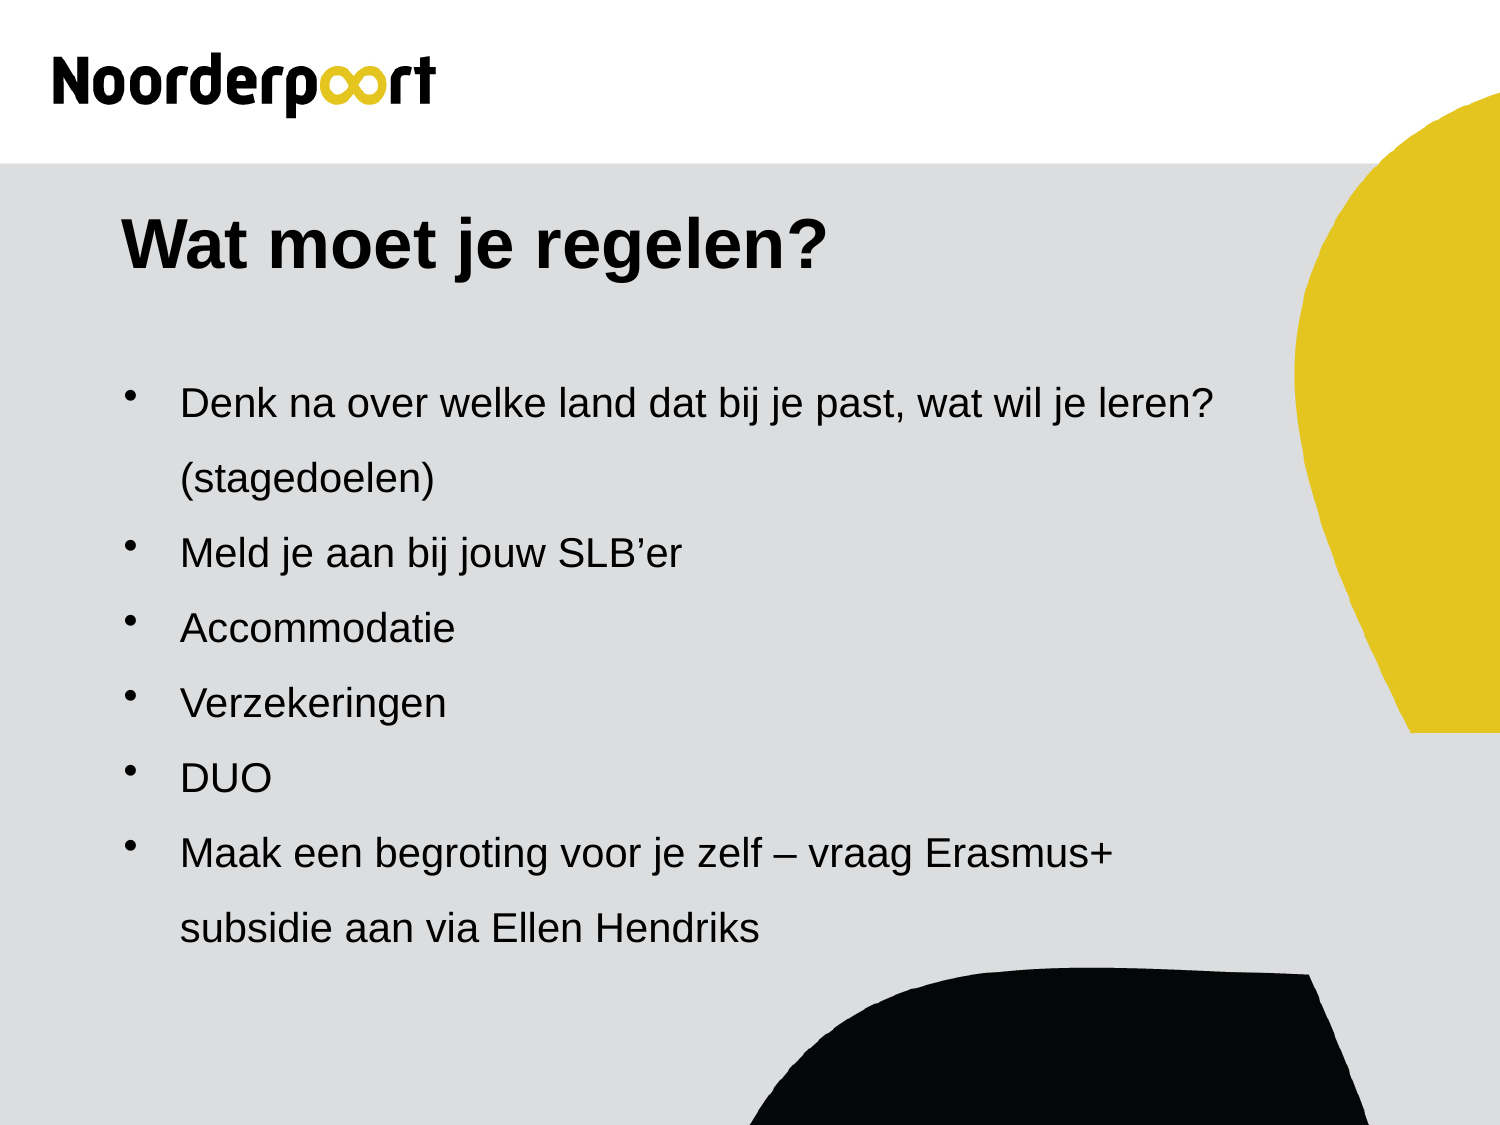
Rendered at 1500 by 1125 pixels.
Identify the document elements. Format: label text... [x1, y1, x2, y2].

list Denk na over welke land dat bij je past, wat wil je leren? (stagedoelen) Meld je aan bij jouw SLB’er Accommodatie Verzekeringen DUO Maak een begroting voor je zelf – vraag Erasmus+ subsidie aan via Ellen Hendriks [108, 343, 1292, 927]
title Wat moet je regelen? [106, 187, 1290, 294]
picture [0, 0, 1500, 1125]
